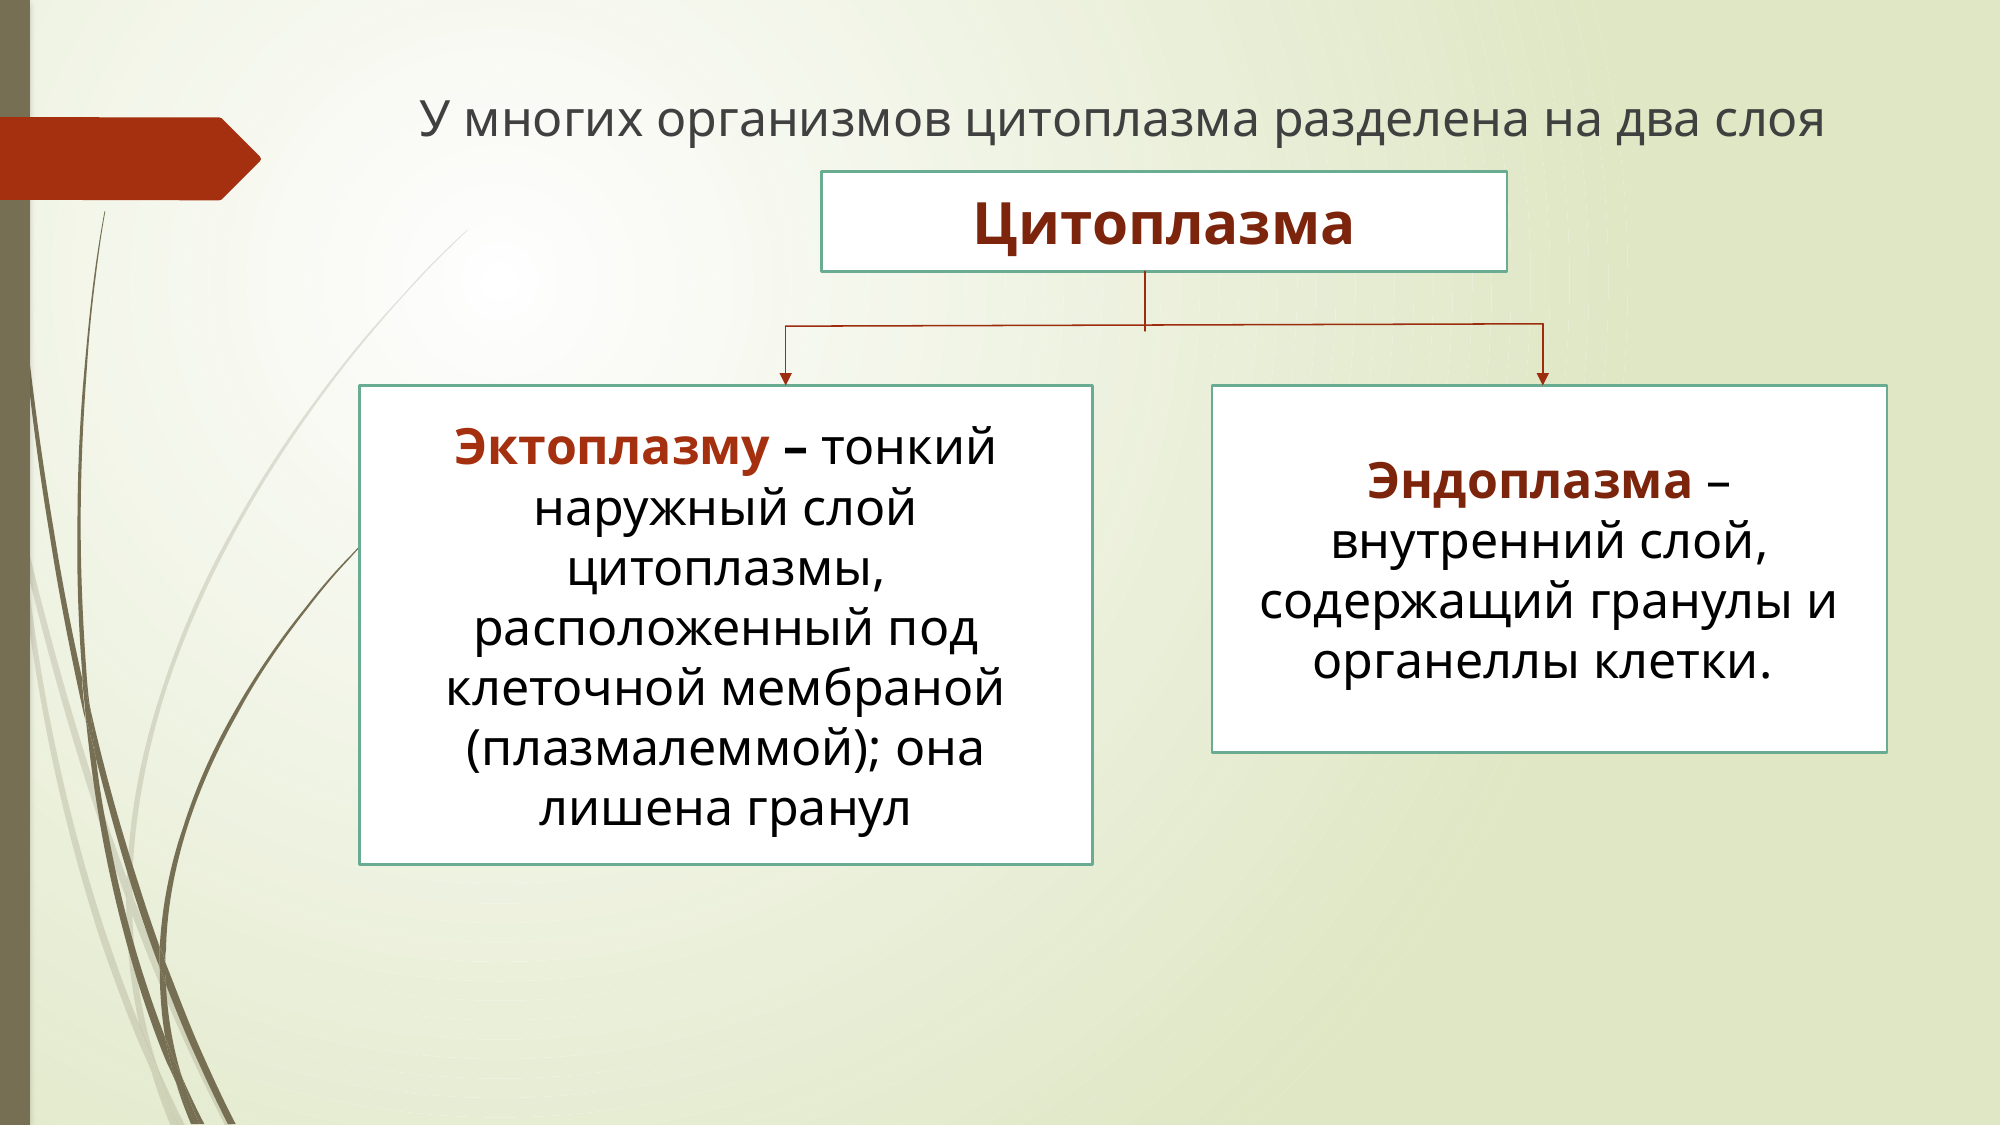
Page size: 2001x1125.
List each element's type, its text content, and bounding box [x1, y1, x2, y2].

text_box Цитоплазма [820, 170, 1508, 273]
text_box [785, 323, 1141, 327]
text_box Эндоплазма – внутренний слой, содержащий гранулы и органеллы клетки. [1211, 384, 1888, 754]
text_box Эктоплазму – тонкий наружный слой цитоплазмы, расположенный под клеточной мембраной (плазмалеммой); она лишена гранул [358, 384, 1094, 866]
list У многих организмов цитоплазма разделена на два слоя [359, 78, 1888, 384]
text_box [1149, 323, 1542, 327]
list У многих организмов цитоплазма разделена на два слоя [359, 334, 1888, 970]
